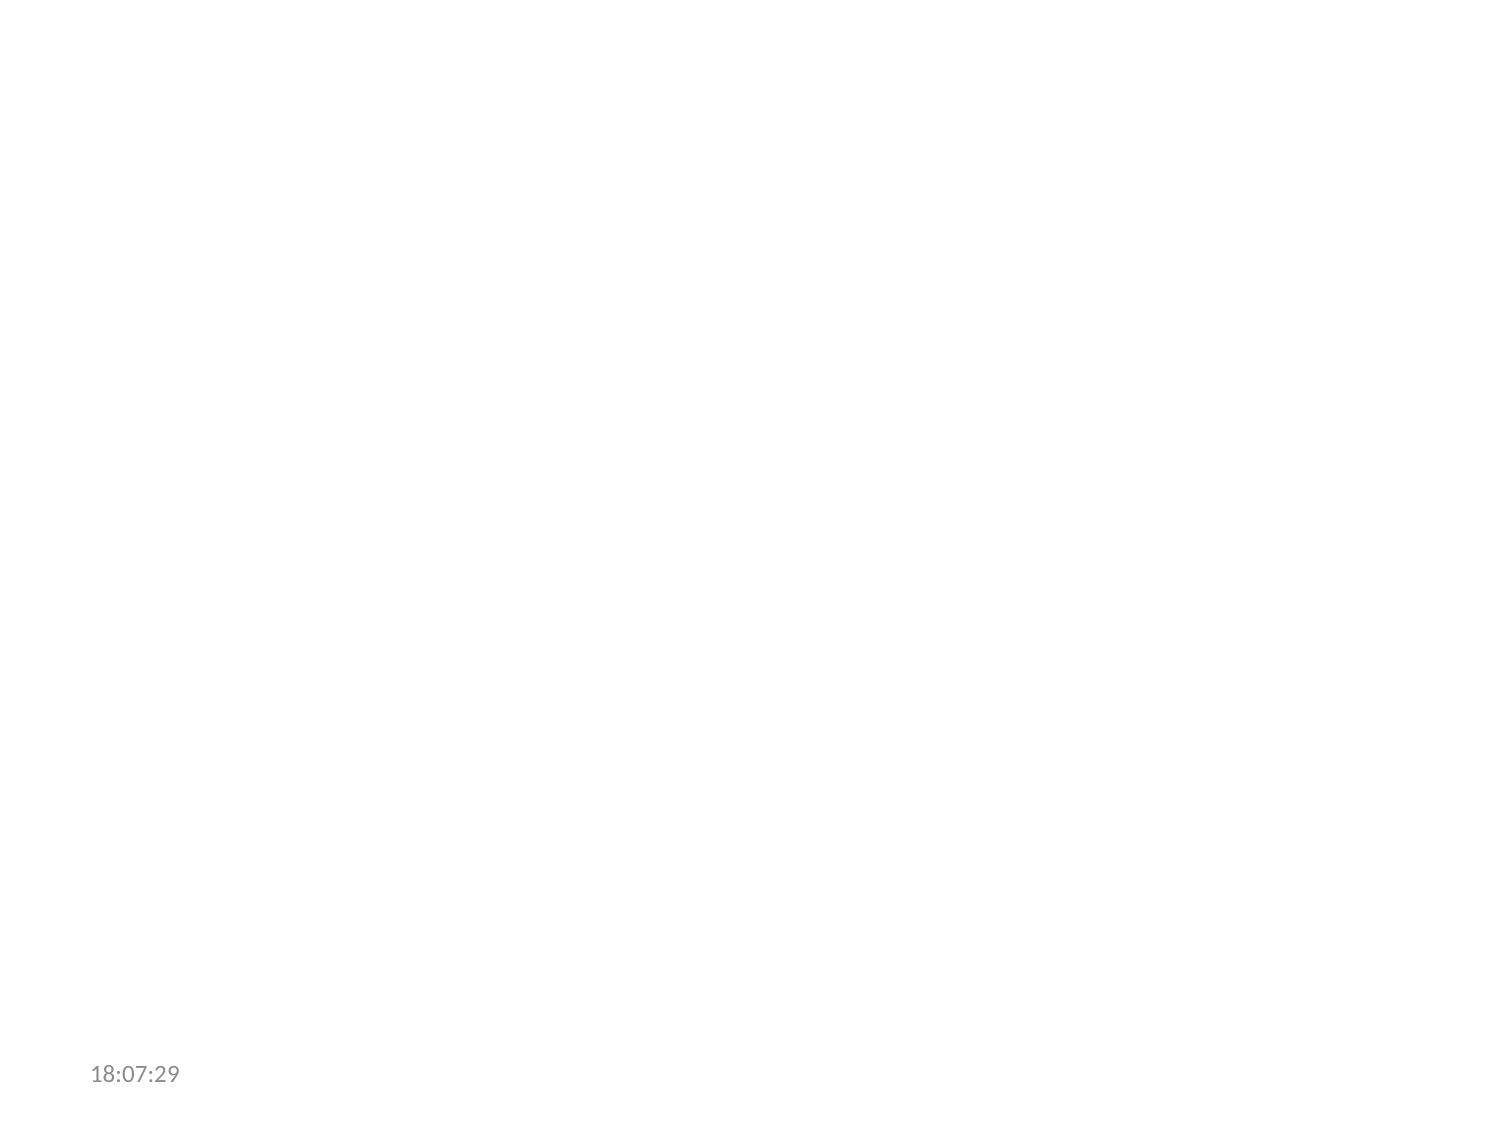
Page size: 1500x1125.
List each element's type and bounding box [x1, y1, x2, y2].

slide_number [75, 1042, 425, 1103]
